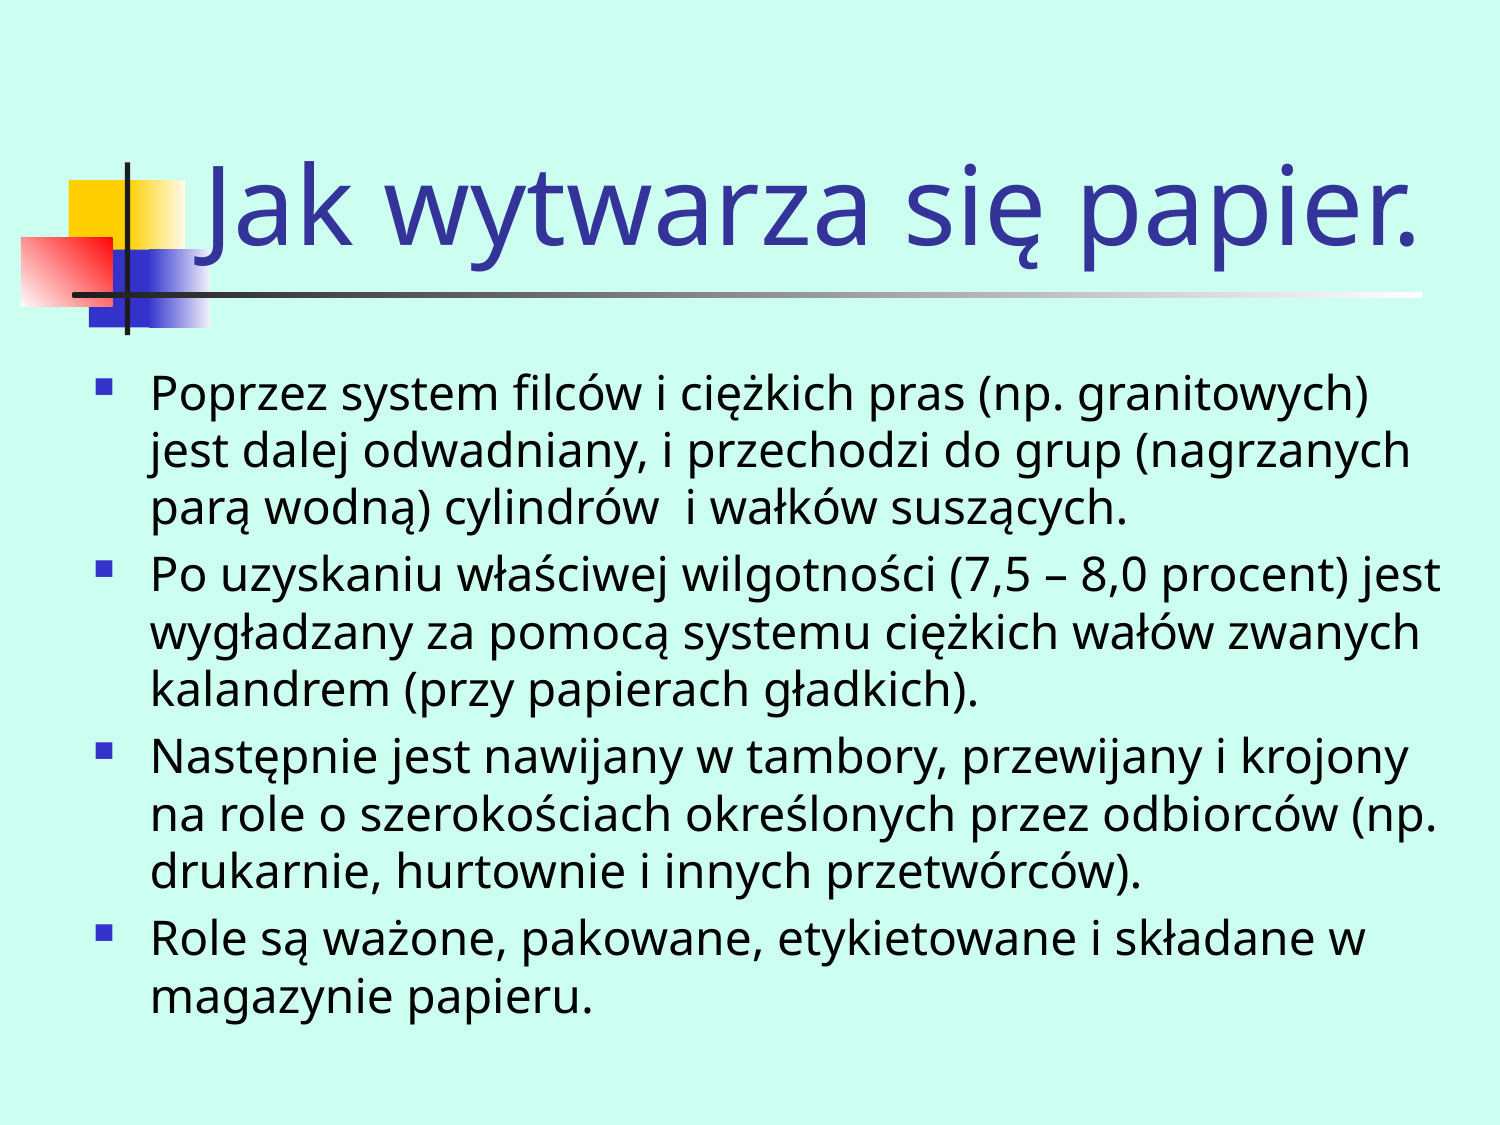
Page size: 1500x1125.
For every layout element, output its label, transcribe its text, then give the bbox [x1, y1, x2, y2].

title Jak wytwarza się papier. [188, 35, 1468, 275]
list Poprzez system filców i ciężkich pras (np. granitowych) jest dalej odwadniany, i przechodzi do grup (nagrzanych parą wodną) cylindrów i wałków suszących. Po uzyskaniu właściwej wilgotności (7,5 – 8,0 procent) jest wygładzany za pomocą systemu ciężkich wałów zwanych kalandrem (przy papierach gładkich). Następnie jest nawijany w tambory, przewijany i krojony na role o szerokościach określonych przez odbiorców (np. drukarnie, hurtownie i innych przetwórców). Role są ważone, pakowane, etykietowane i składane w magazynie papieru. [78, 302, 1459, 1083]
